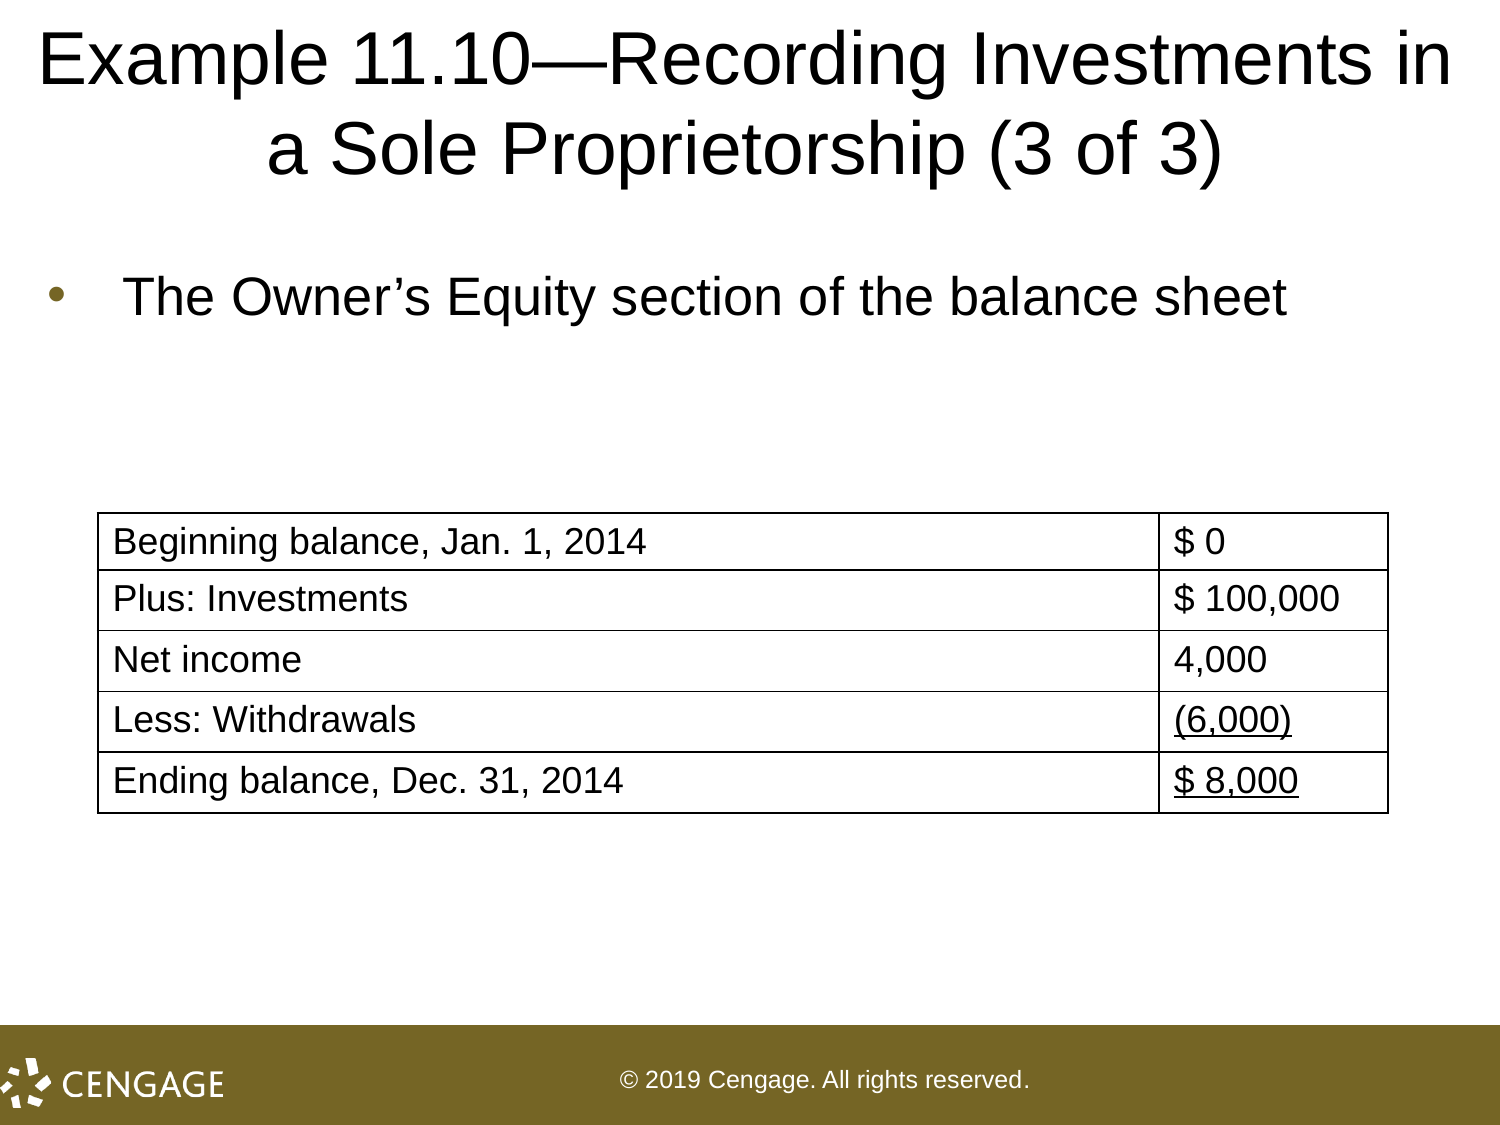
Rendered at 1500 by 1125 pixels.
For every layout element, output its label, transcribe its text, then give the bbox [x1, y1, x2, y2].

table_cell Ending balance, Dec. 31, 2014 [99, 753, 1158, 812]
table_header Beginning balance, Jan. 1, 2014 [99, 514, 1158, 569]
table_cell $ 8,000 [1160, 753, 1387, 812]
title Example 11.10—Recording Investments in a Sole Proprietorship (3 of 3) [22, 17, 1470, 183]
list The Owner’s Equity section of the balance sheet [32, 253, 1479, 355]
table_cell Plus: Investments [99, 571, 1158, 630]
table_header $ 0 [1160, 514, 1387, 569]
picture [0, 1058, 223, 1108]
table_cell Net income [99, 631, 1158, 691]
table_cell 4,000 [1160, 631, 1387, 691]
table_cell $ 100,000 [1160, 571, 1387, 630]
table_cell (6,000) [1160, 692, 1387, 751]
table_cell Less: Withdrawals [99, 692, 1158, 751]
